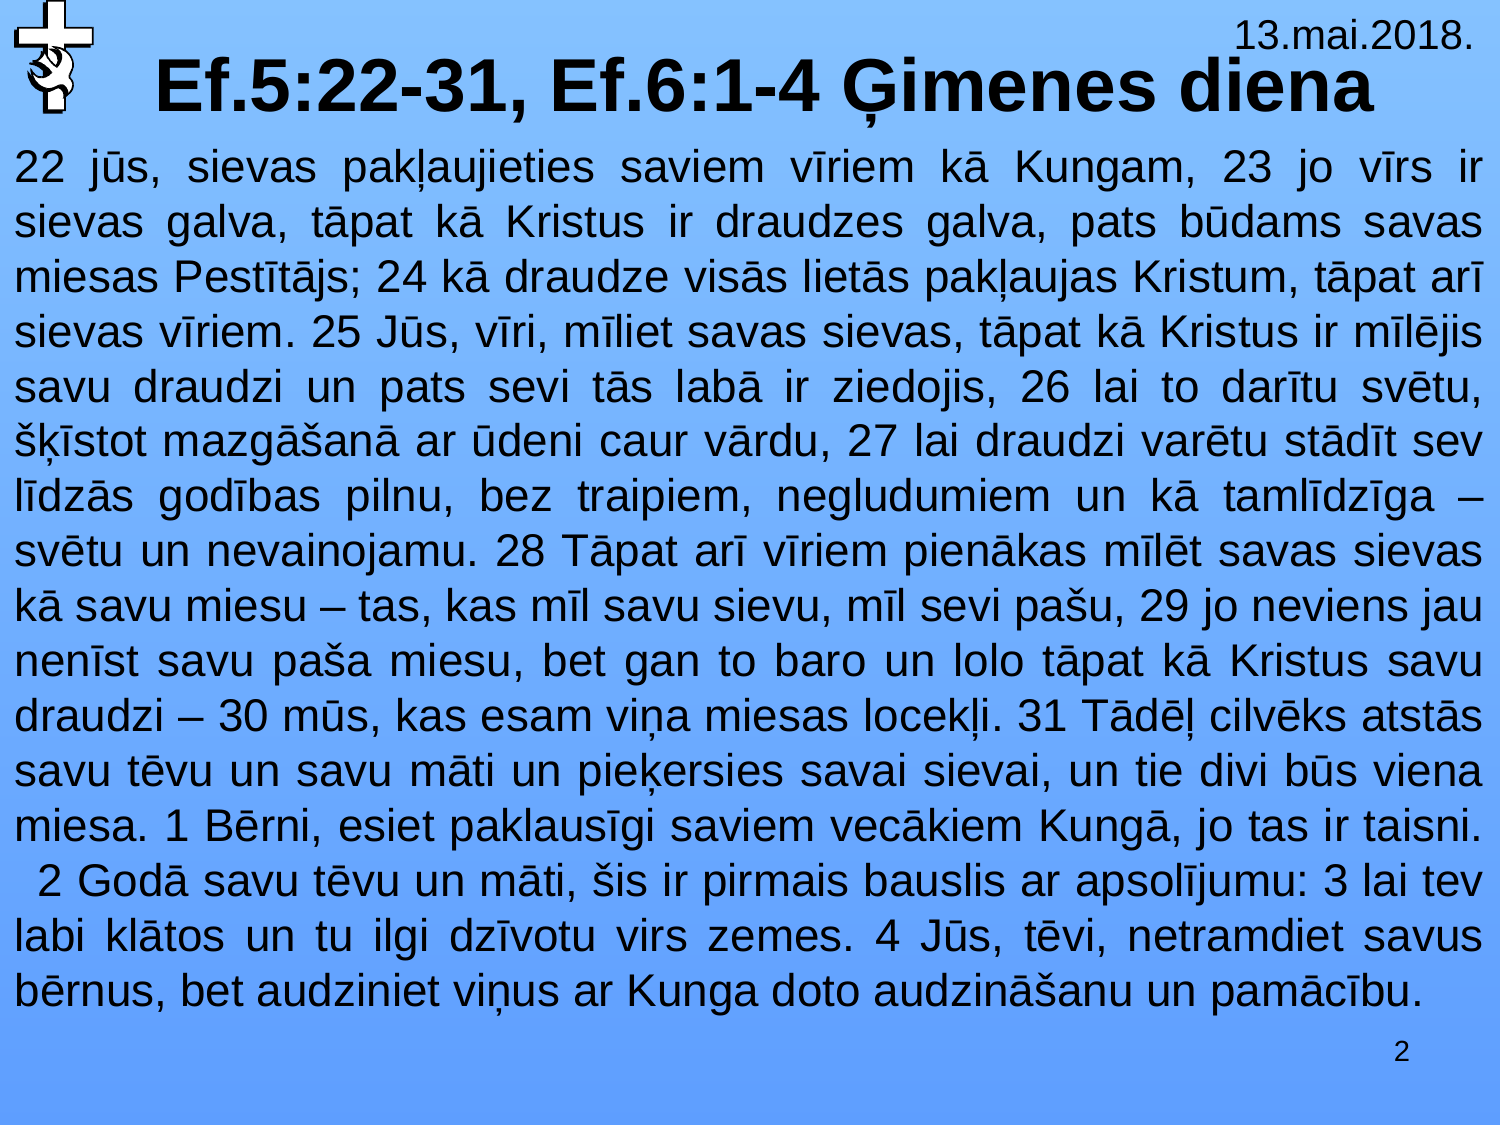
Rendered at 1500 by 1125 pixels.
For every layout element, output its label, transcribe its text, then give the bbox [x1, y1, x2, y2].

title Ef.5:22-31, Ef.6:1-4 Ģimenes diena [29, 11, 1500, 128]
picture [13, 0, 94, 114]
slide_number 2 [1074, 1024, 1426, 1103]
text_box 13.mai.2018. [1218, 0, 1500, 65]
text_box 22 jūs, sievas pakļaujieties saviem vīriem kā Kungam, 23 jo vīrs ir sievas galva, tāpat kā Kristus ir draudzes galva, pats būdams savas miesas Pestītājs; 24 kā draudze visās lietās pakļaujas Kristum, tāpat arī sievas vīriem. 25 Jūs, vīri, mīliet savas sievas, tāpat kā Kristus ir mīlējis savu draudzi un pats sevi tās labā ir ziedojis, 26 lai to darītu svētu, šķīstot mazgāšanā ar ūdeni caur vārdu, 27 lai draudzi varētu stādīt sev līdzās godības pilnu, bez traipiem, negludumiem un kā tamlīdzīga – svētu un nevainojamu. 28 Tāpat arī vīriem pienākas mīlēt savas sievas kā savu miesu – tas, kas mīl savu sievu, mīl sevi pašu, 29 jo neviens jau nenīst savu paša miesu, bet gan to baro un lolo tāpat kā Kristus savu draudzi – 30 mūs, kas esam viņa miesas locekļi. 31 Tādēļ cilvēks atstās savu tēvu un savu māti un pieķersies savai sievai, un tie divi būs viena miesa. 1 Bērni, esiet paklausīgi saviem vecākiem Kungā, jo tas ir taisni. 2 Godā savu tēvu un māti, šis ir pirmais bauslis ar apsolījumu: 3 lai tev labi klātos un tu ilgi dzīvotu virs zemes. 4 Jūs, tēvi, netramdiet savus bērnus, bet audziniet viņus ar Kunga doto audzināšanu un pamācību. [0, 128, 1500, 1024]
